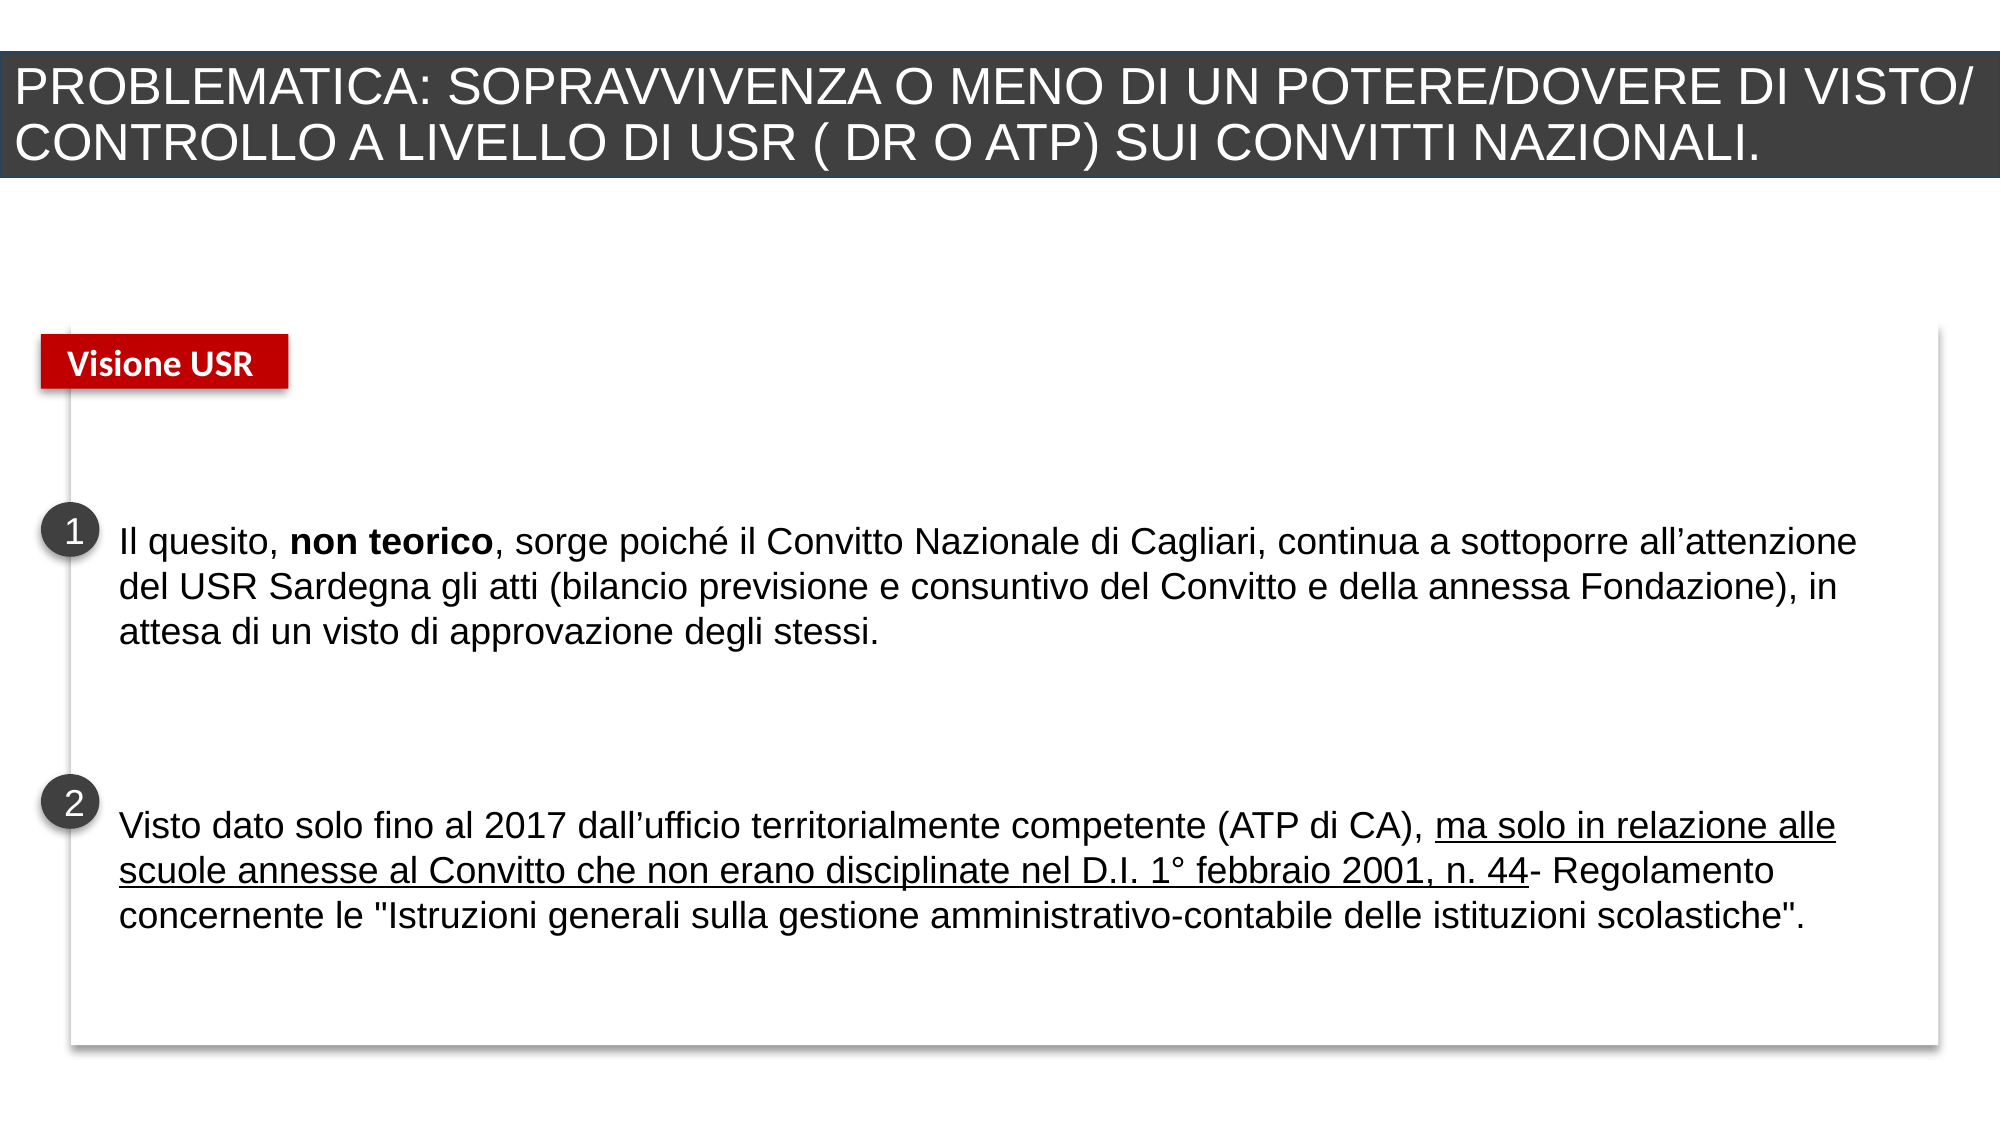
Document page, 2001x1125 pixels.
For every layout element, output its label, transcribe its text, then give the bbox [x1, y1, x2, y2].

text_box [40, 502, 1911, 661]
text_box [70, 321, 1940, 1046]
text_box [40, 774, 1911, 946]
text_box PROBLEMATICA: SOPRAVVIVENZA O MENO DI UN POTERE/DOVERE DI VISTO/ CONTROLLO A LIVELLO DI USR ( DR O ATP) SUI CONVITTI NAZIONALI. [0, 52, 2000, 181]
text_box Visione USR [40, 333, 290, 390]
